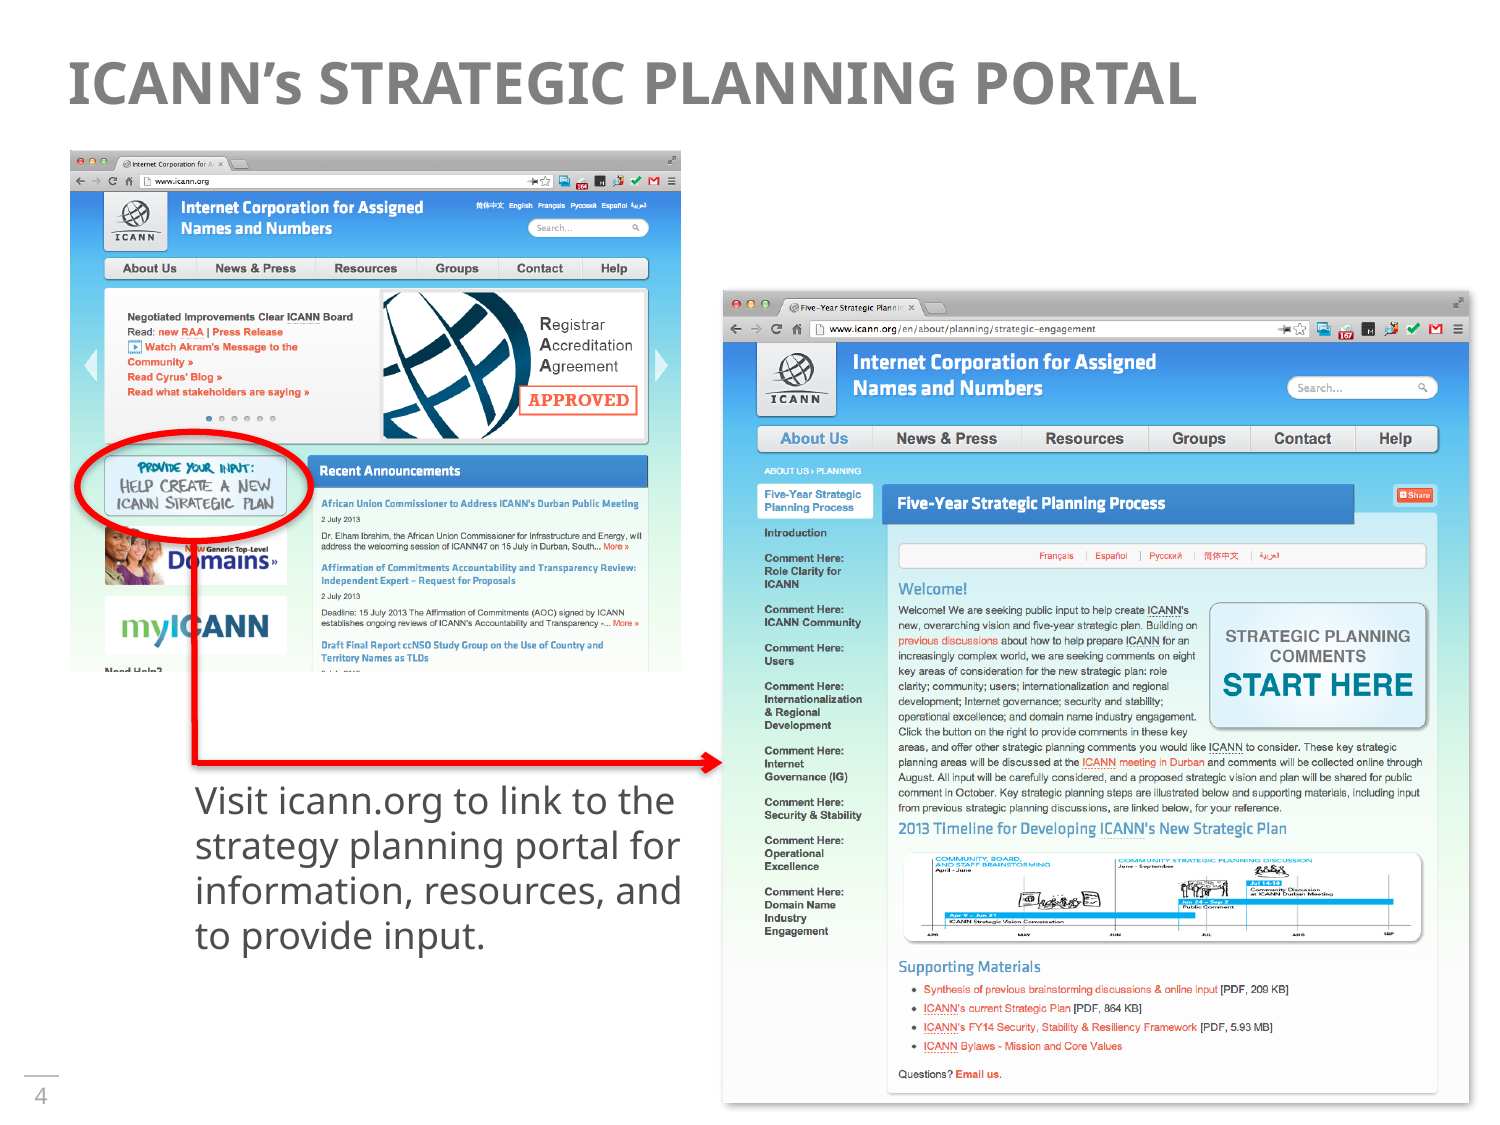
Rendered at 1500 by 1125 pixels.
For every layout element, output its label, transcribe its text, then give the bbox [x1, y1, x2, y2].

picture [723, 290, 1470, 1103]
picture [70, 150, 681, 673]
list Visit icann.org to link to the strategy planning portal for information, resources, and to provide input. [180, 769, 705, 1076]
title ICANN’s STRATEGIC PLANNING PORTAL [54, 52, 1379, 125]
